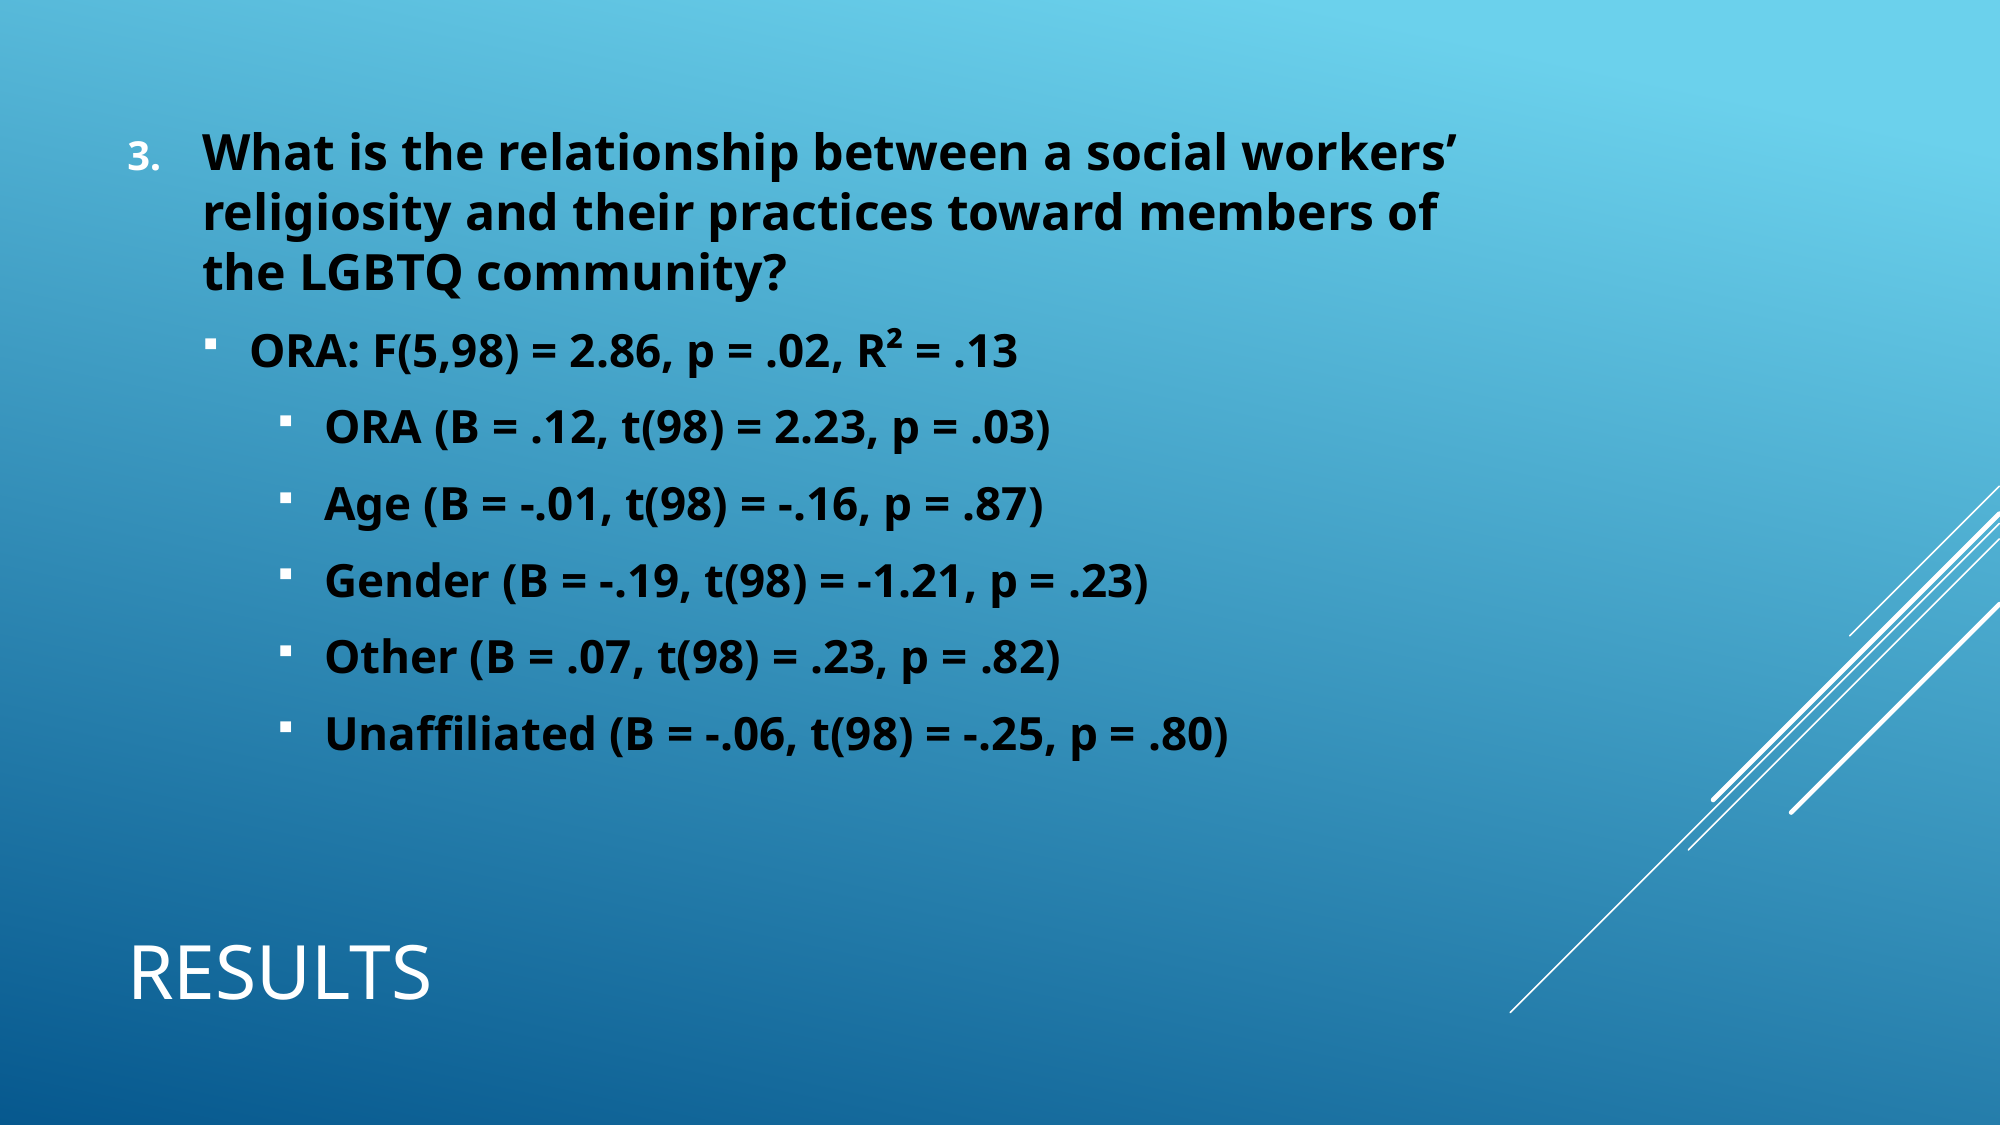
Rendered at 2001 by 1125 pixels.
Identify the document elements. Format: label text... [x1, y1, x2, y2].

title Results [112, 846, 1513, 1094]
list What is the relationship between a social workers’ religiosity and their practices toward members of the LGBTQ community? ORA: F(5,98) = 2.86, p = .02, R² = .13 ORA (B = .12, t(98) = 2.23, p = .03) Age (B = -.01, t(98) = -.16, p = .87) Gender (B = -.19, t(98) = -1.21, p = .23) Other (B = .07, t(98) = .23, p = .82) Unaffiliated (B = -.06, t(98) = -.25, p = .80) [112, 112, 1513, 822]
